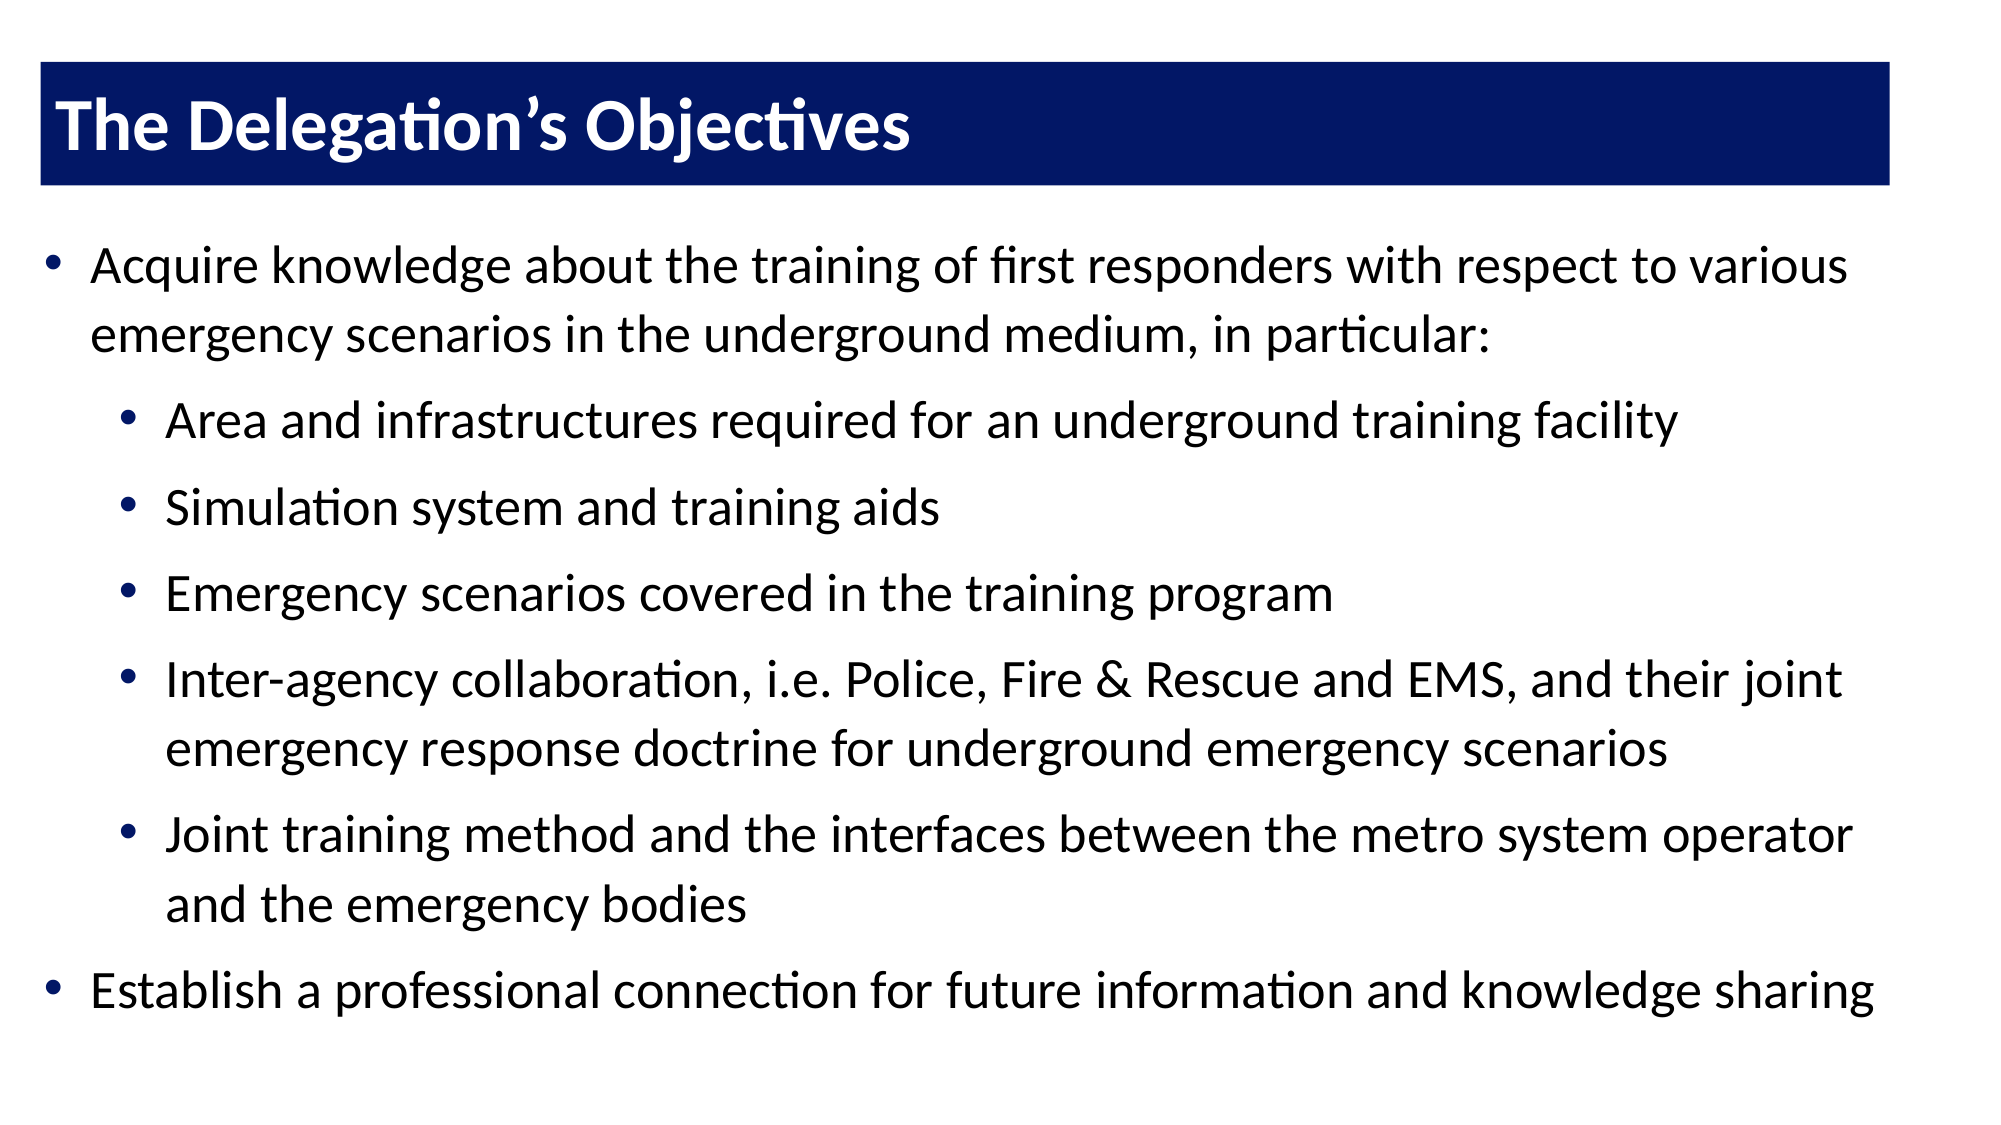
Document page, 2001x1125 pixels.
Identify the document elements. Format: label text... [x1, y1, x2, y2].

text_box [40, 61, 1891, 186]
text_box The Delegation’s Objectives [40, 68, 985, 174]
text_box Acquire knowledge about the training of first responders with respect to various emergency scenarios in the underground medium, in particular: Area and infrastructures required for an underground training facility Simulation system and training aids Emergency scenarios covered in the training program Inter-agency collaboration, i.e. Police, Fire & Rescue and EMS, and their joint emergency response doctrine for underground emergency scenarios Joint training method and the interfaces between the metro system operator and the emergency bodies Establish a professional connection for future information and knowledge sharing [28, 217, 1914, 1027]
